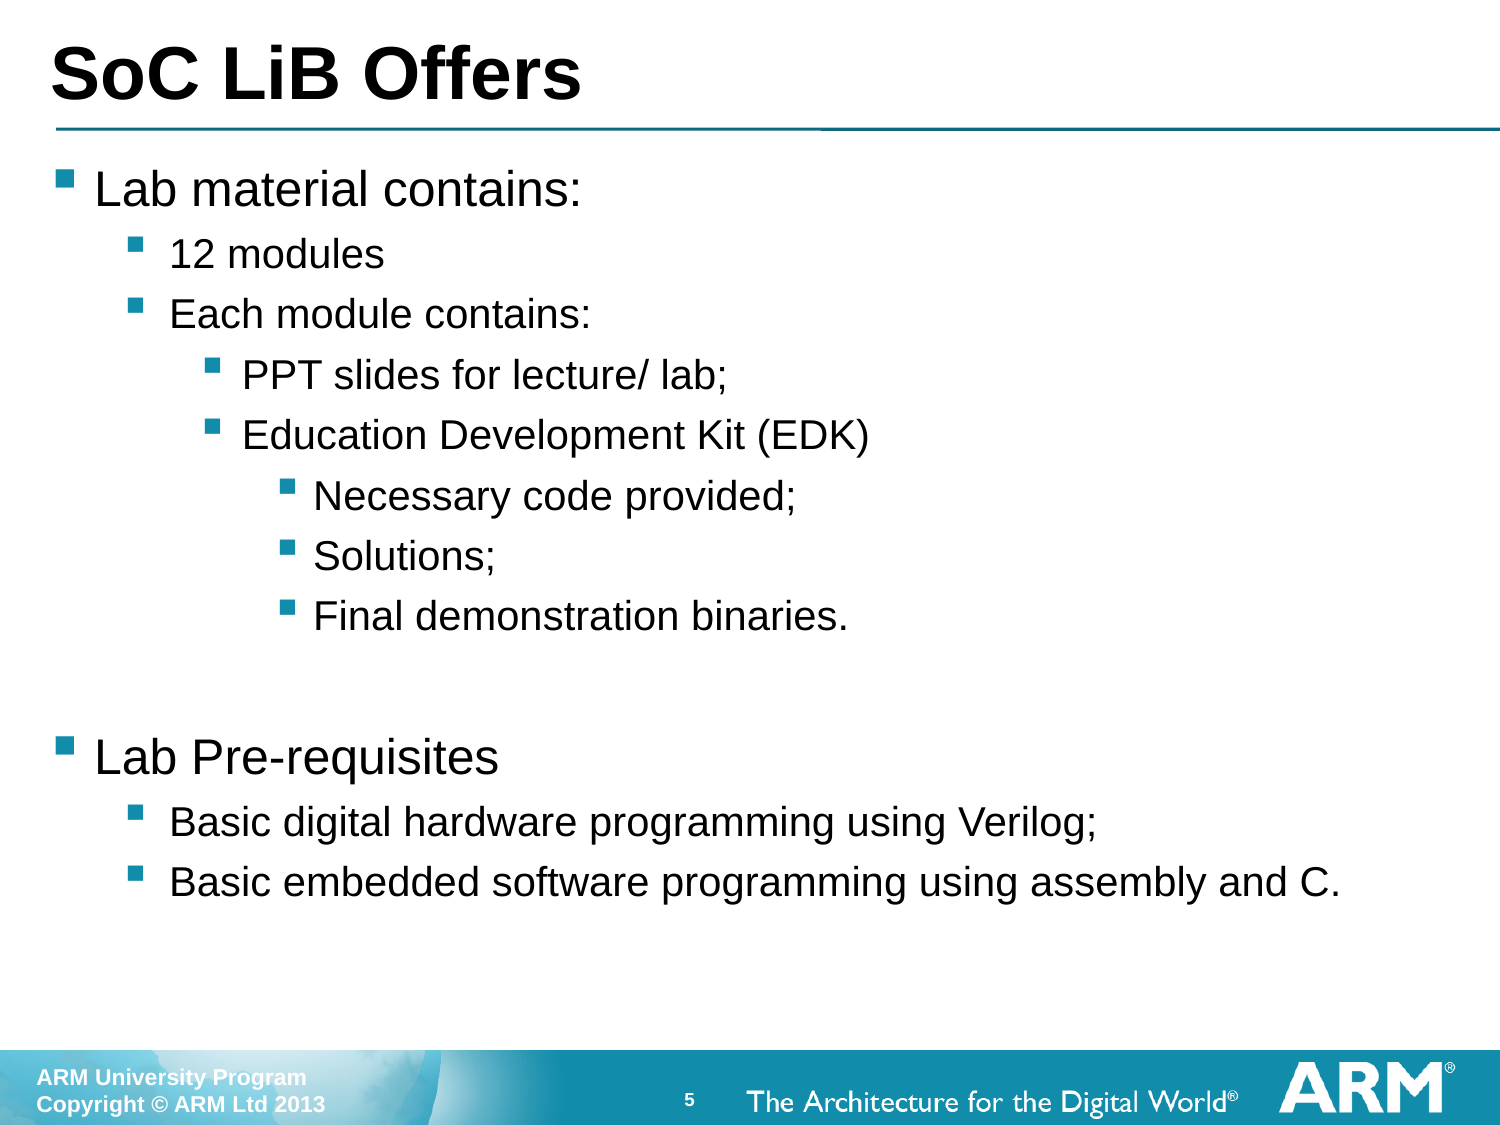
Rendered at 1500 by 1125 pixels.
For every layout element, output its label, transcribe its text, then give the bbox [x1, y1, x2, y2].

title SoC LiB Offers [35, 1, 1476, 139]
list Lab material contains: 12 modules Each module contains: PPT slides for lecture/ lab; Education Development Kit (EDK) Necessary code provided; Solutions; Final demonstration binaries. Lab Pre-requisites Basic digital hardware programming using Verilog; Basic embedded software programming using assembly and C. [35, 148, 1476, 982]
picture [0, 780, 1500, 1125]
